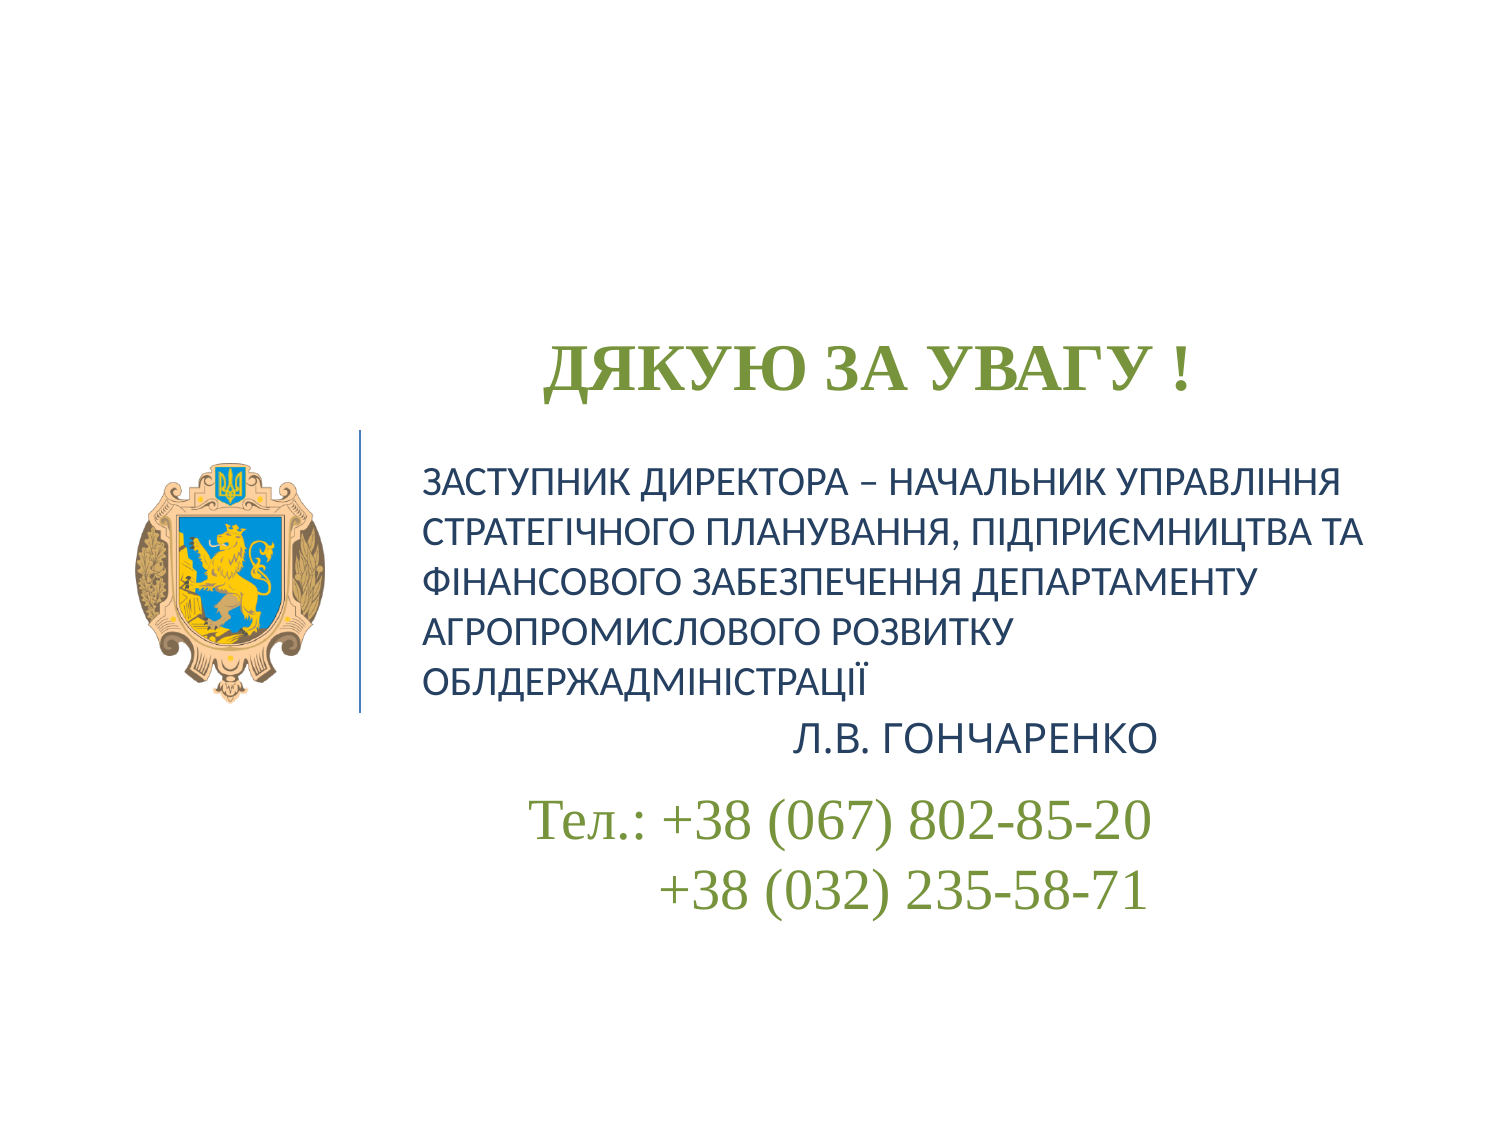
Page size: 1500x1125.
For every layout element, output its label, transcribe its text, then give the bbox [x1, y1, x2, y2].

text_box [135, 429, 361, 714]
text_box ДЯКУЮ ЗА УВАГУ ! [528, 276, 1329, 411]
text_box Тел.: +38 (067) 802-85-20 +38 (032) 235-58-71 [513, 773, 1385, 929]
text_box ЗАСТУПНИК ДИРЕКТОРА – НАЧАЛЬНИК УПРАВЛІННЯ СТРАТЕГІЧНОГО ПЛАНУВАННЯ, ПІДПРИЄМНИЦТВА ТА ФІНАНСОВОГО ЗАБЕЗПЕЧЕННЯ ДЕПАРТАМЕНТУ АГРОПРОМИСЛОВОГО РОЗВИТКУ ОБЛДЕРЖАДМІНІСТРАЦІЇ Л.В. ГОНЧАРЕНКО [407, 446, 1447, 771]
